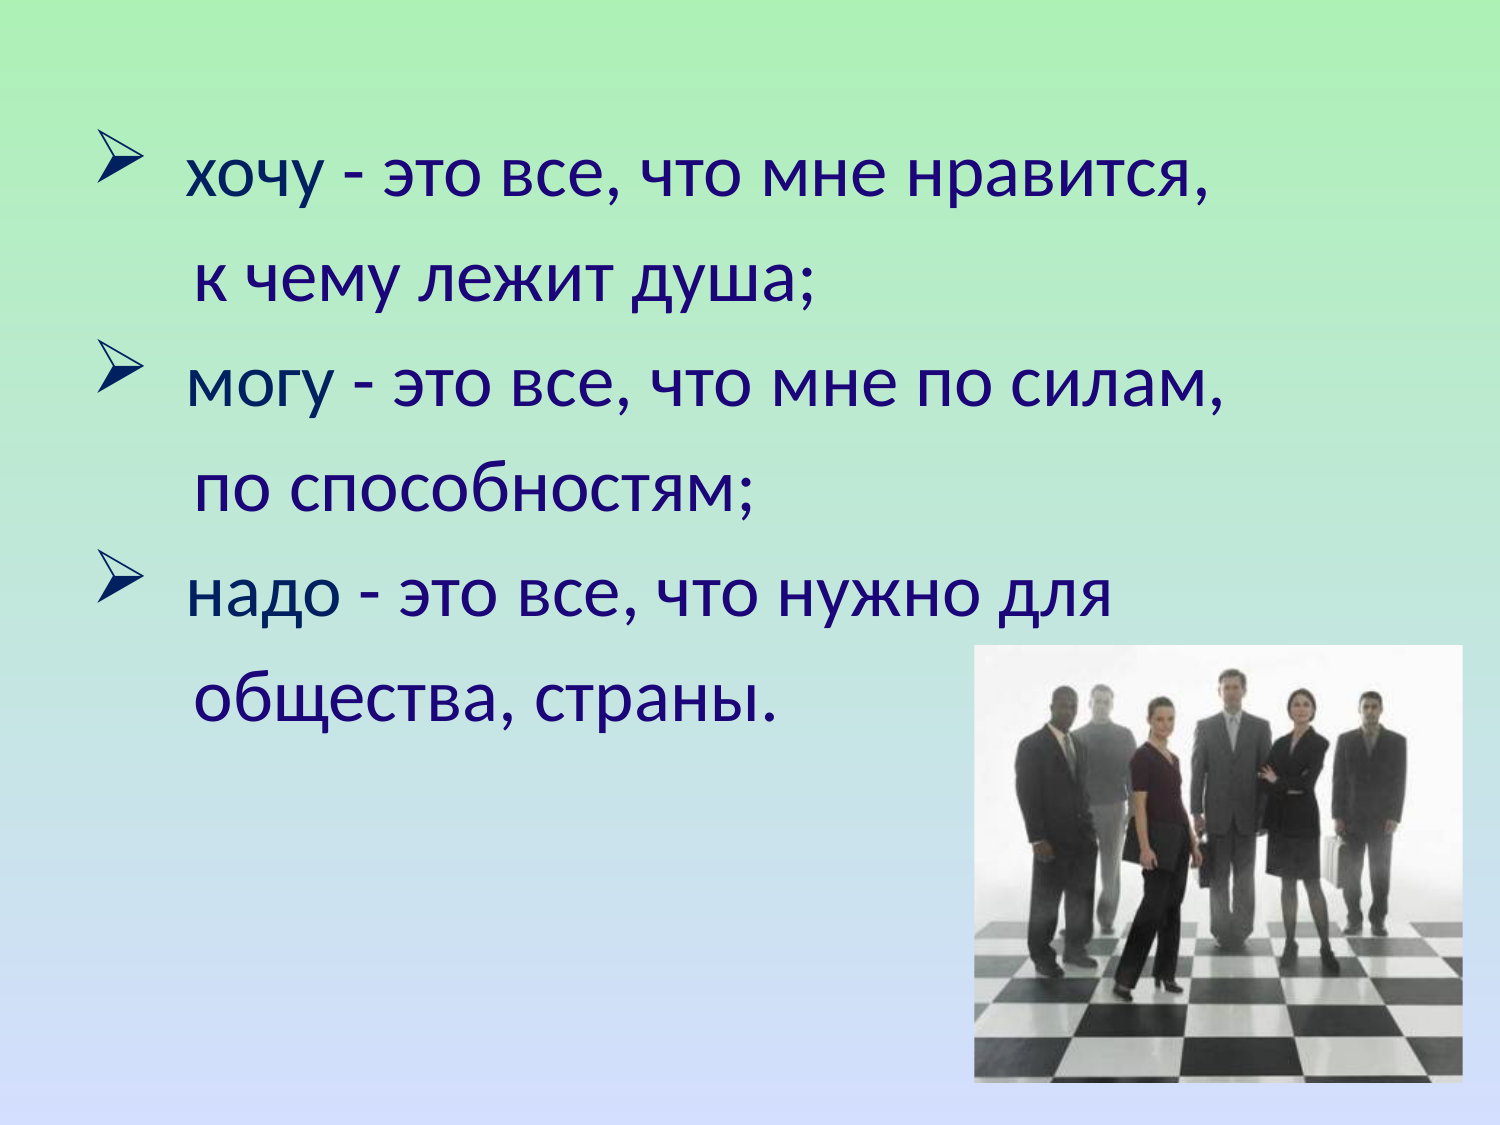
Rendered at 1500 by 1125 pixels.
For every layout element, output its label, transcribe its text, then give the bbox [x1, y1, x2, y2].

picture [974, 644, 1463, 1083]
list хочу - это все, что мне нравится, к чему лежит душа; могу - это все, что мне по силам, по способностям; надо - это все, что нужно для общества, страны. [76, 113, 1427, 857]
